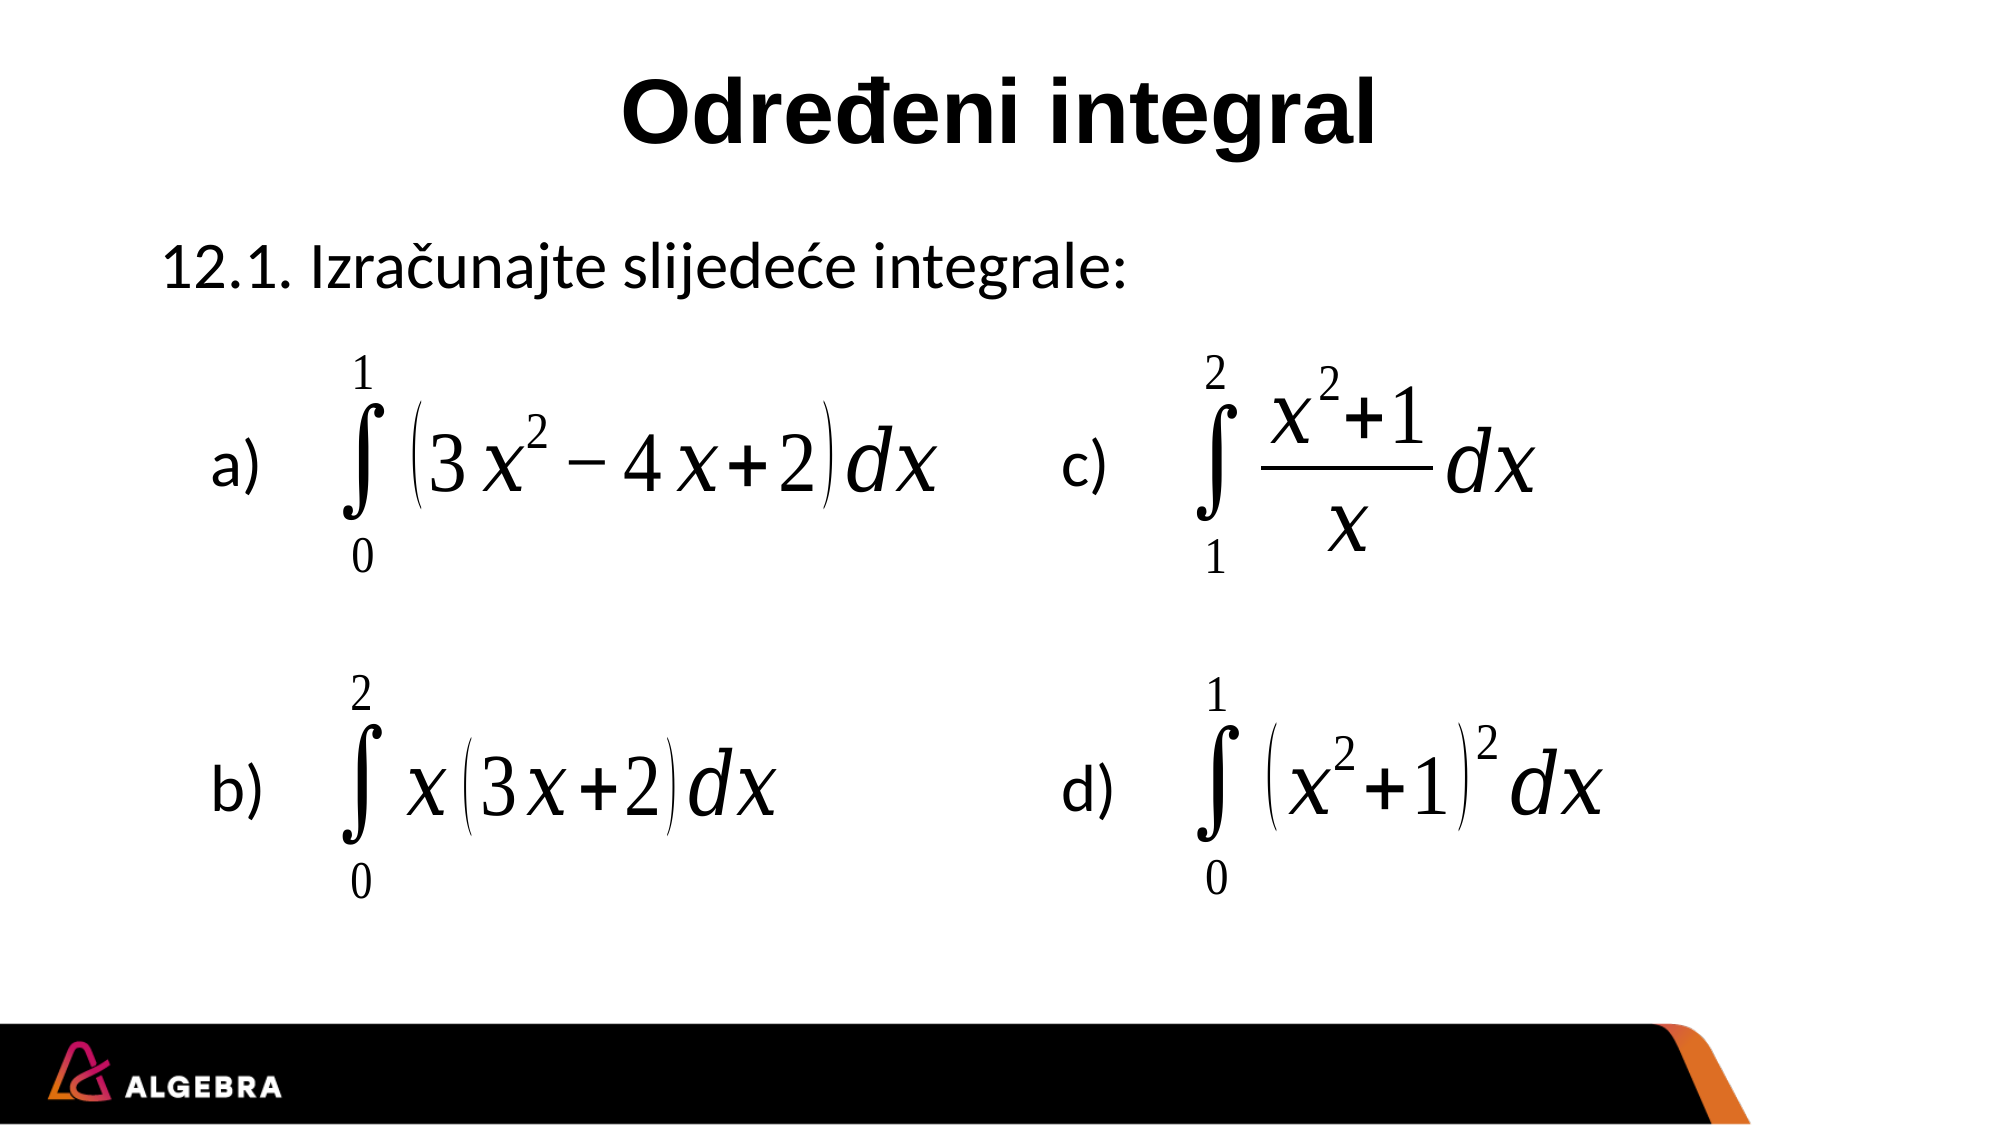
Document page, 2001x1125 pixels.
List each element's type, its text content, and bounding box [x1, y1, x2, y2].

text_box b) [195, 737, 307, 833]
text_box d) [1046, 737, 1158, 833]
text_box c) [1046, 412, 1158, 507]
title Određeni integral [137, 4, 1863, 223]
picture [0, 1023, 1958, 1125]
text_box 12.1. Izračunajte slijedeće integrale: [159, 222, 1838, 303]
text_box a) [196, 412, 308, 507]
